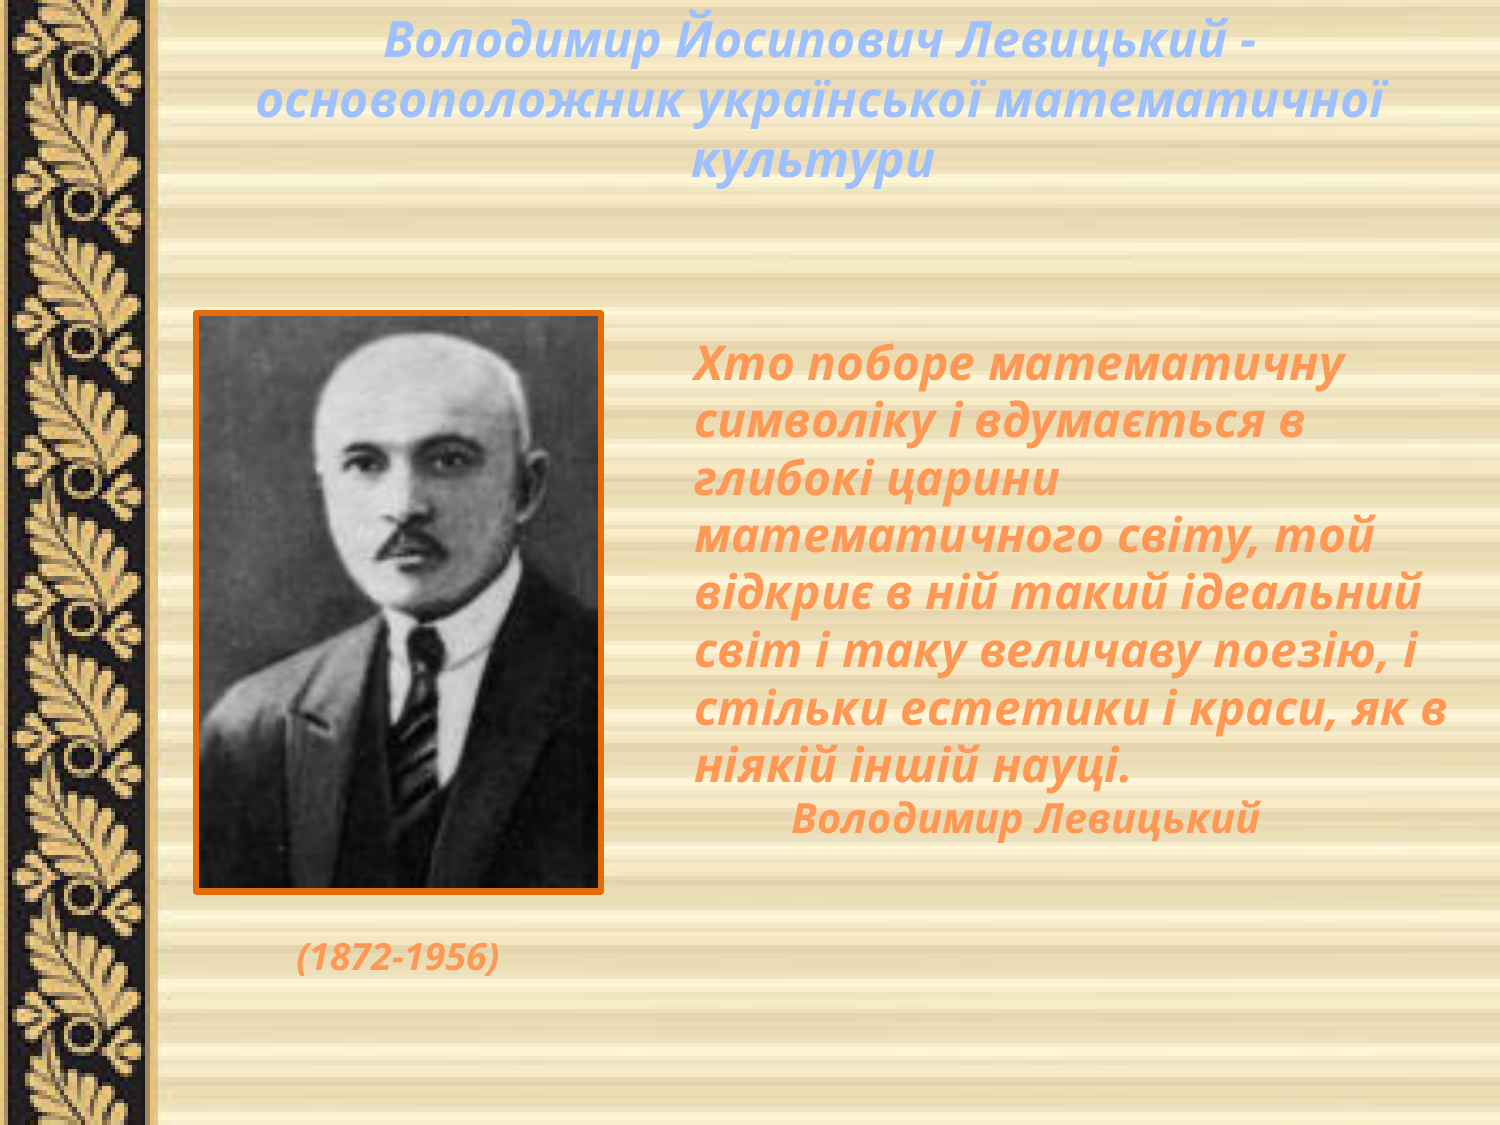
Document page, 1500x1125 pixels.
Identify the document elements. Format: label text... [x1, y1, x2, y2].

text_box Володимир Йосипович Левицький - основоположник української математичної культури [222, 0, 1418, 195]
text_box (1872-1956) [281, 925, 515, 986]
picture [0, 0, 1500, 1125]
text_box Хто поборе математичну символіку і вдумається в глибокі царини математичного світу, той відкриє в ній такий ідеальний світ і таку величаву поезію, і стільки естетики і краси, як в ніякій іншій науці. Володимир Левицький [679, 324, 1465, 895]
